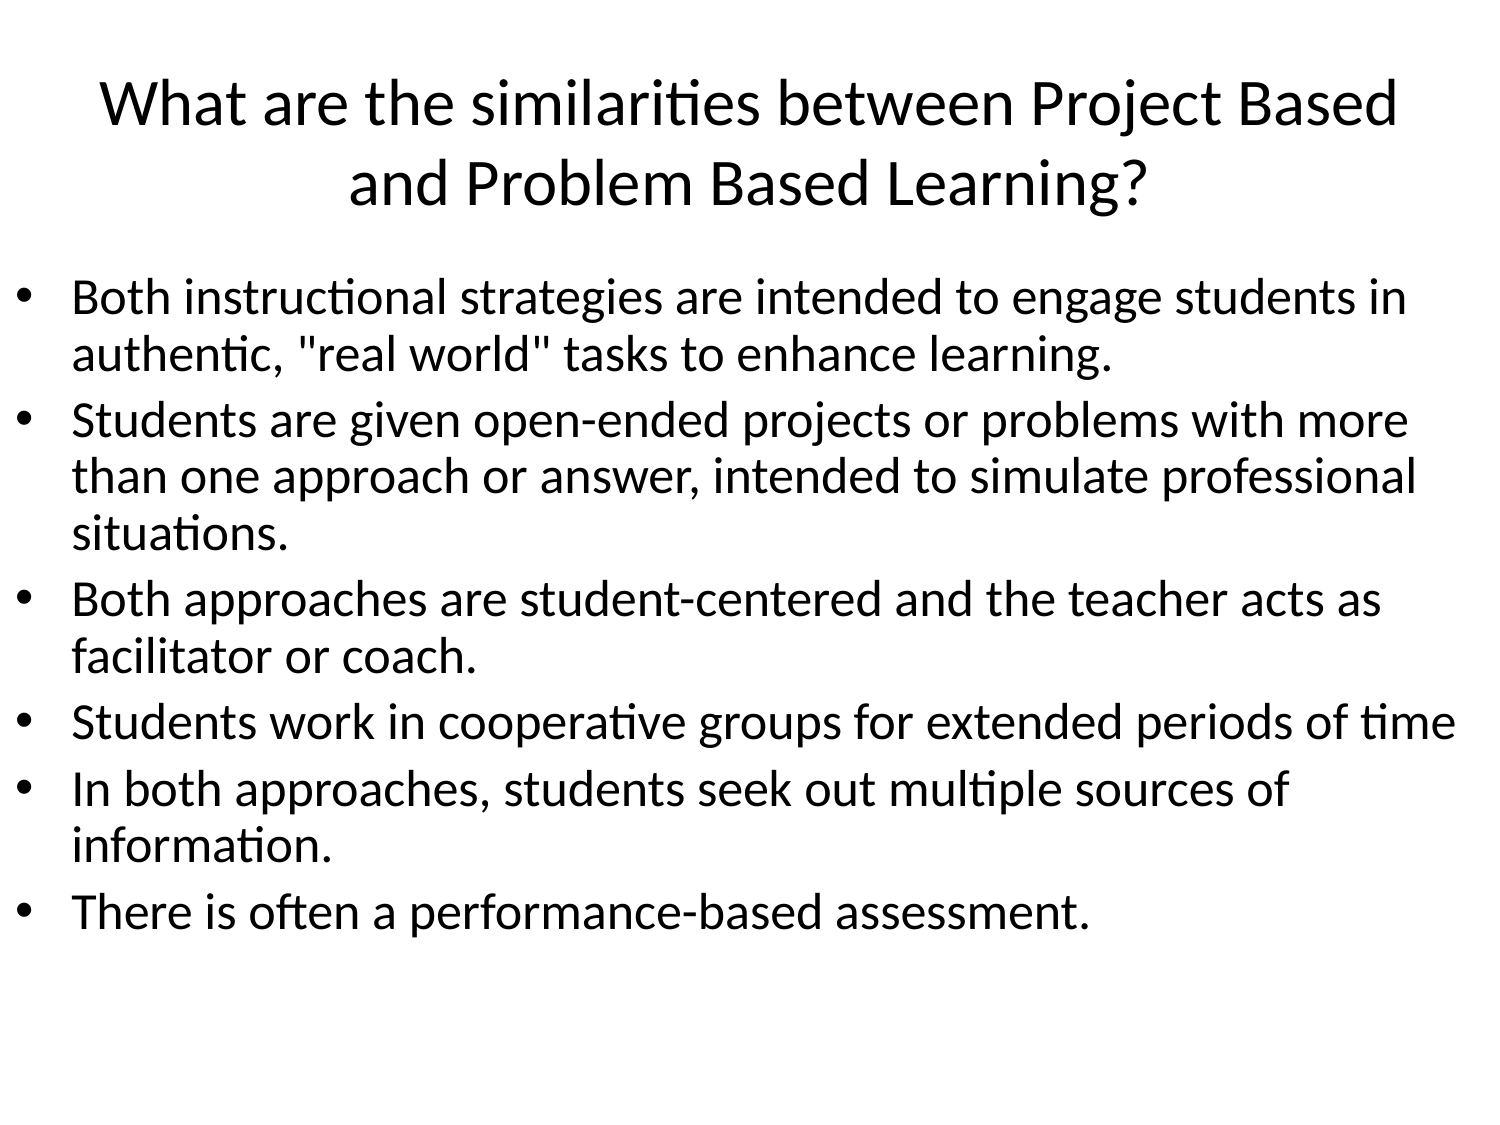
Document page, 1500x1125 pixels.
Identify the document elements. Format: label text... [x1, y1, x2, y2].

title What are the similarities between Project Based and Problem Based Learning? [75, 45, 1425, 233]
list Both instructional strategies are intended to engage students in authentic, "real world" tasks to enhance learning. Students are given open-ended projects or problems with more than one approach or answer, intended to simulate professional situations. Both approaches are student-centered and the teacher acts as facilitator or coach. Students work in cooperative groups for extended periods of time In both approaches, students seek out multiple sources of information. There is often a performance-based assessment. [0, 262, 1500, 938]
